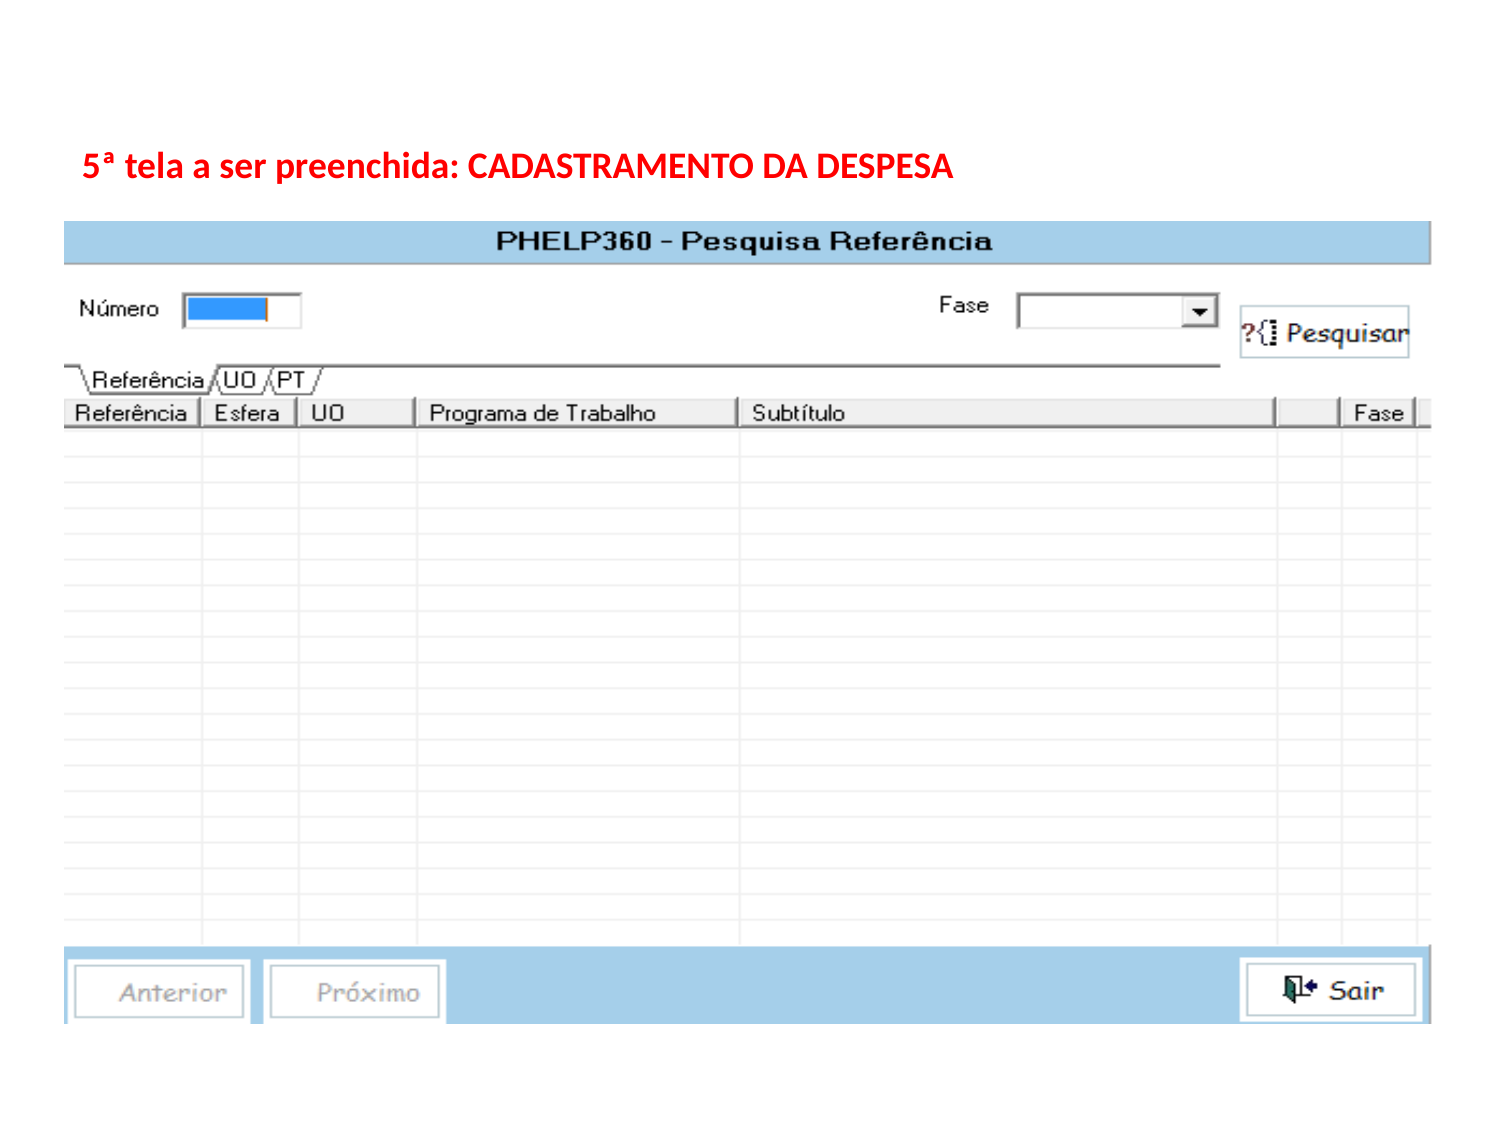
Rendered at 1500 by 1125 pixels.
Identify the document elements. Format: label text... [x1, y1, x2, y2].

picture [64, 220, 1436, 1024]
text_box 5ª tela a ser preenchida: CADASTRAMENTO DA DESPESA [66, 111, 1417, 194]
